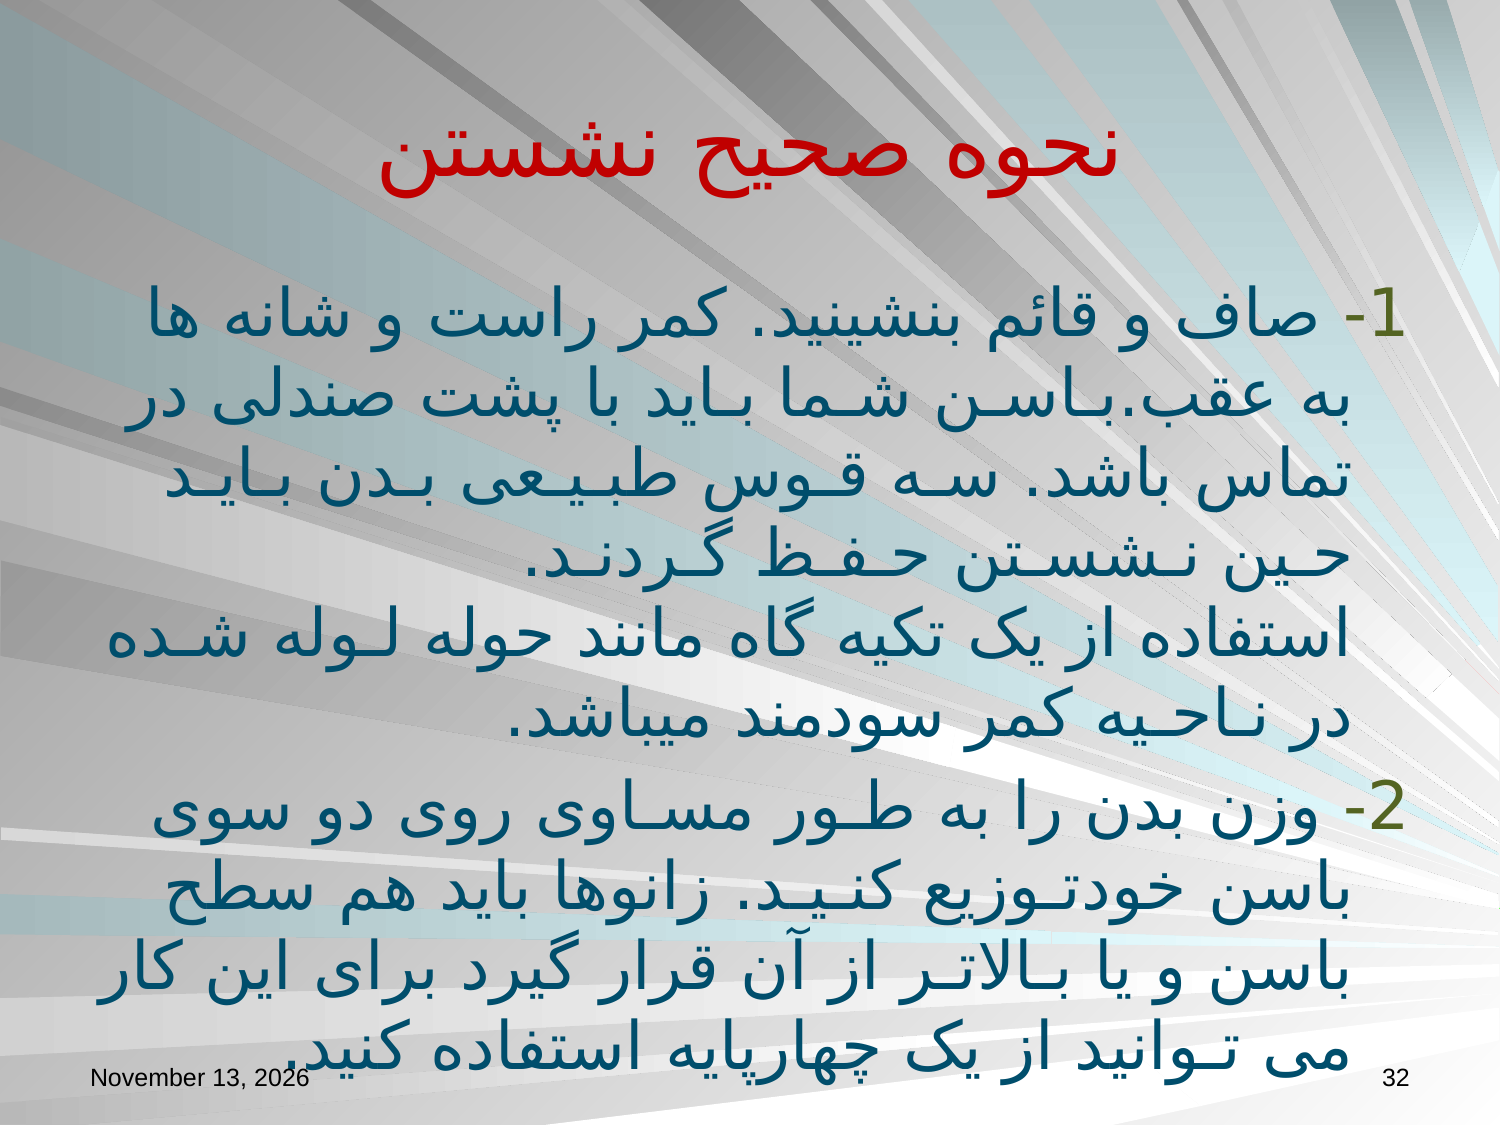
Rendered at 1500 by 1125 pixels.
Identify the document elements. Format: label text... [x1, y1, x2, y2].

slide_number 32 [1074, 1023, 1426, 1100]
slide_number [74, 1023, 426, 1100]
title نحوه صحیح نشستن [74, 45, 1426, 234]
list 1- صاف و قائم بنشینید. کمر راست و شانه ها به عقب.بـاسـن شـما بـاید با پشت صندلی در تماس باشد. سـه قـوس طبـیـعی بـدن بـایـد حـین نـشسـتن حـفـظ گـردنـد. استفاده از یک تکیه گاه مانند حوله لـوله شـده در نـاحـیه کمر سودمند میباشد. 2- وزن بدن را به طـور مسـاوی روی دو سوی باسن خودتـوزیع کنـیـد. زانوها باید هم سطح باسن و یا بـالاتـر از آن قرار گیرد برای این کار می تـوانید از یک چهارپایه استفاده کنید. [74, 262, 1426, 1006]
